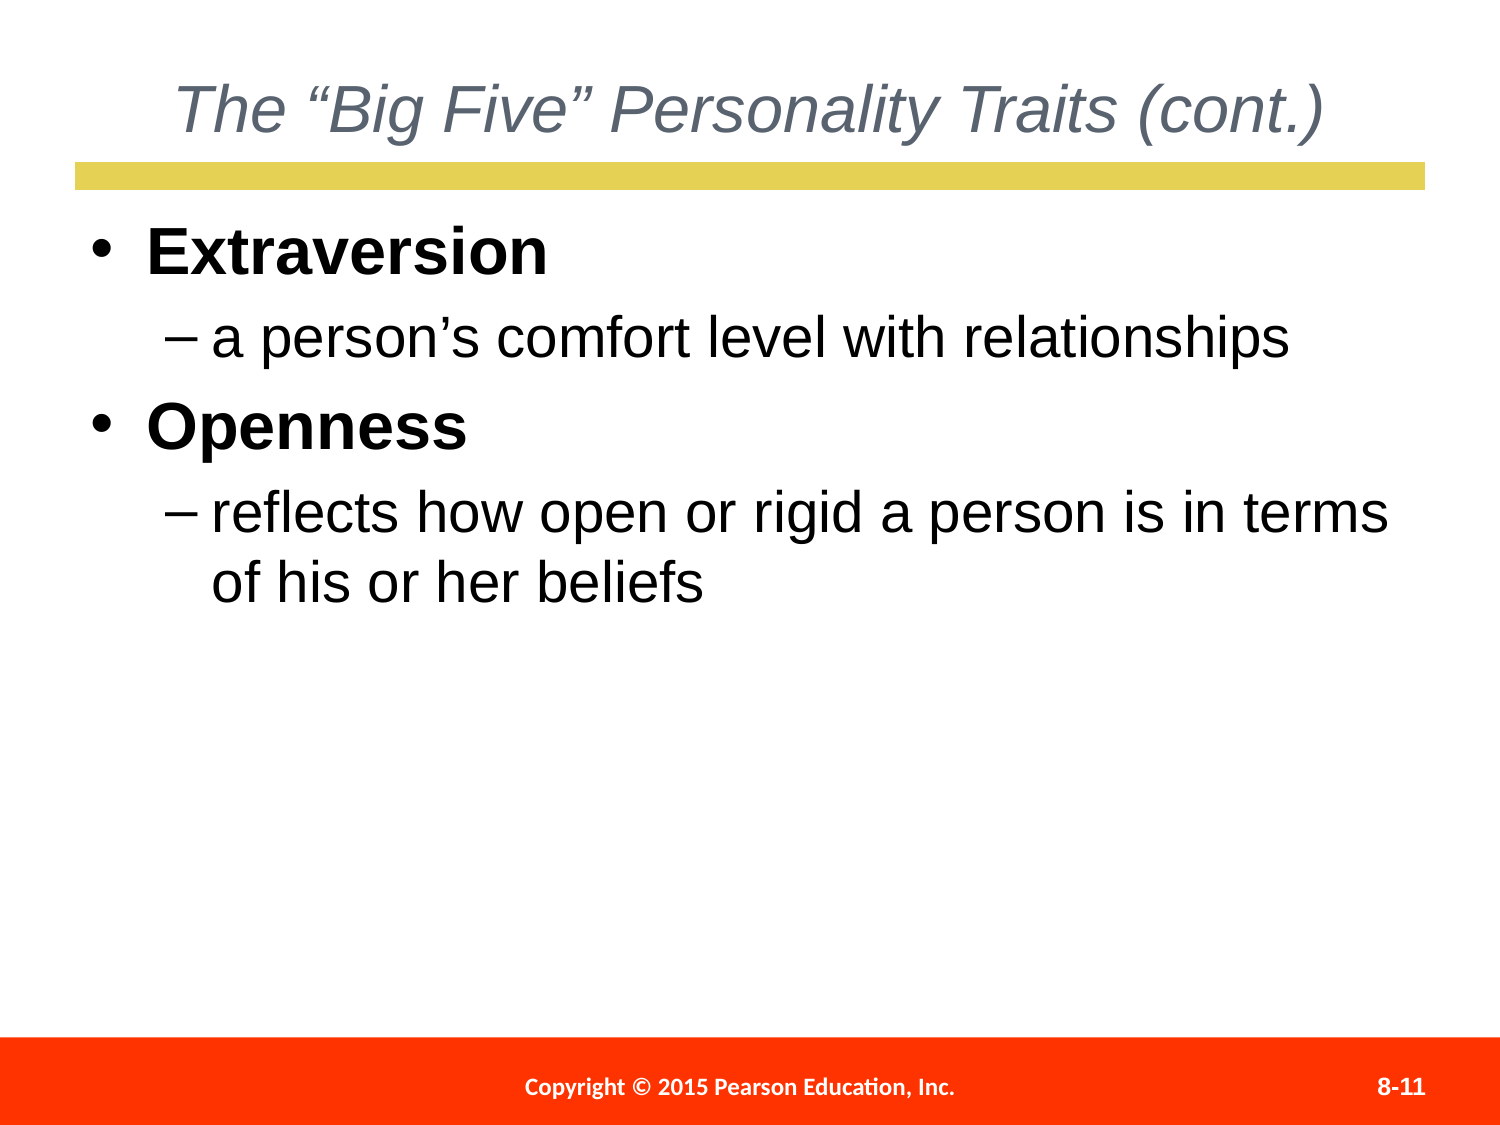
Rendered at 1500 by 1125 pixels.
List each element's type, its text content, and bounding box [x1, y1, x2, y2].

list Extraversion a person’s comfort level with relationships Openness reflects how open or rigid a person is in terms of his or her beliefs [74, 199, 1426, 1006]
title The “Big Five” Personality Traits (cont.) [74, 12, 1426, 199]
